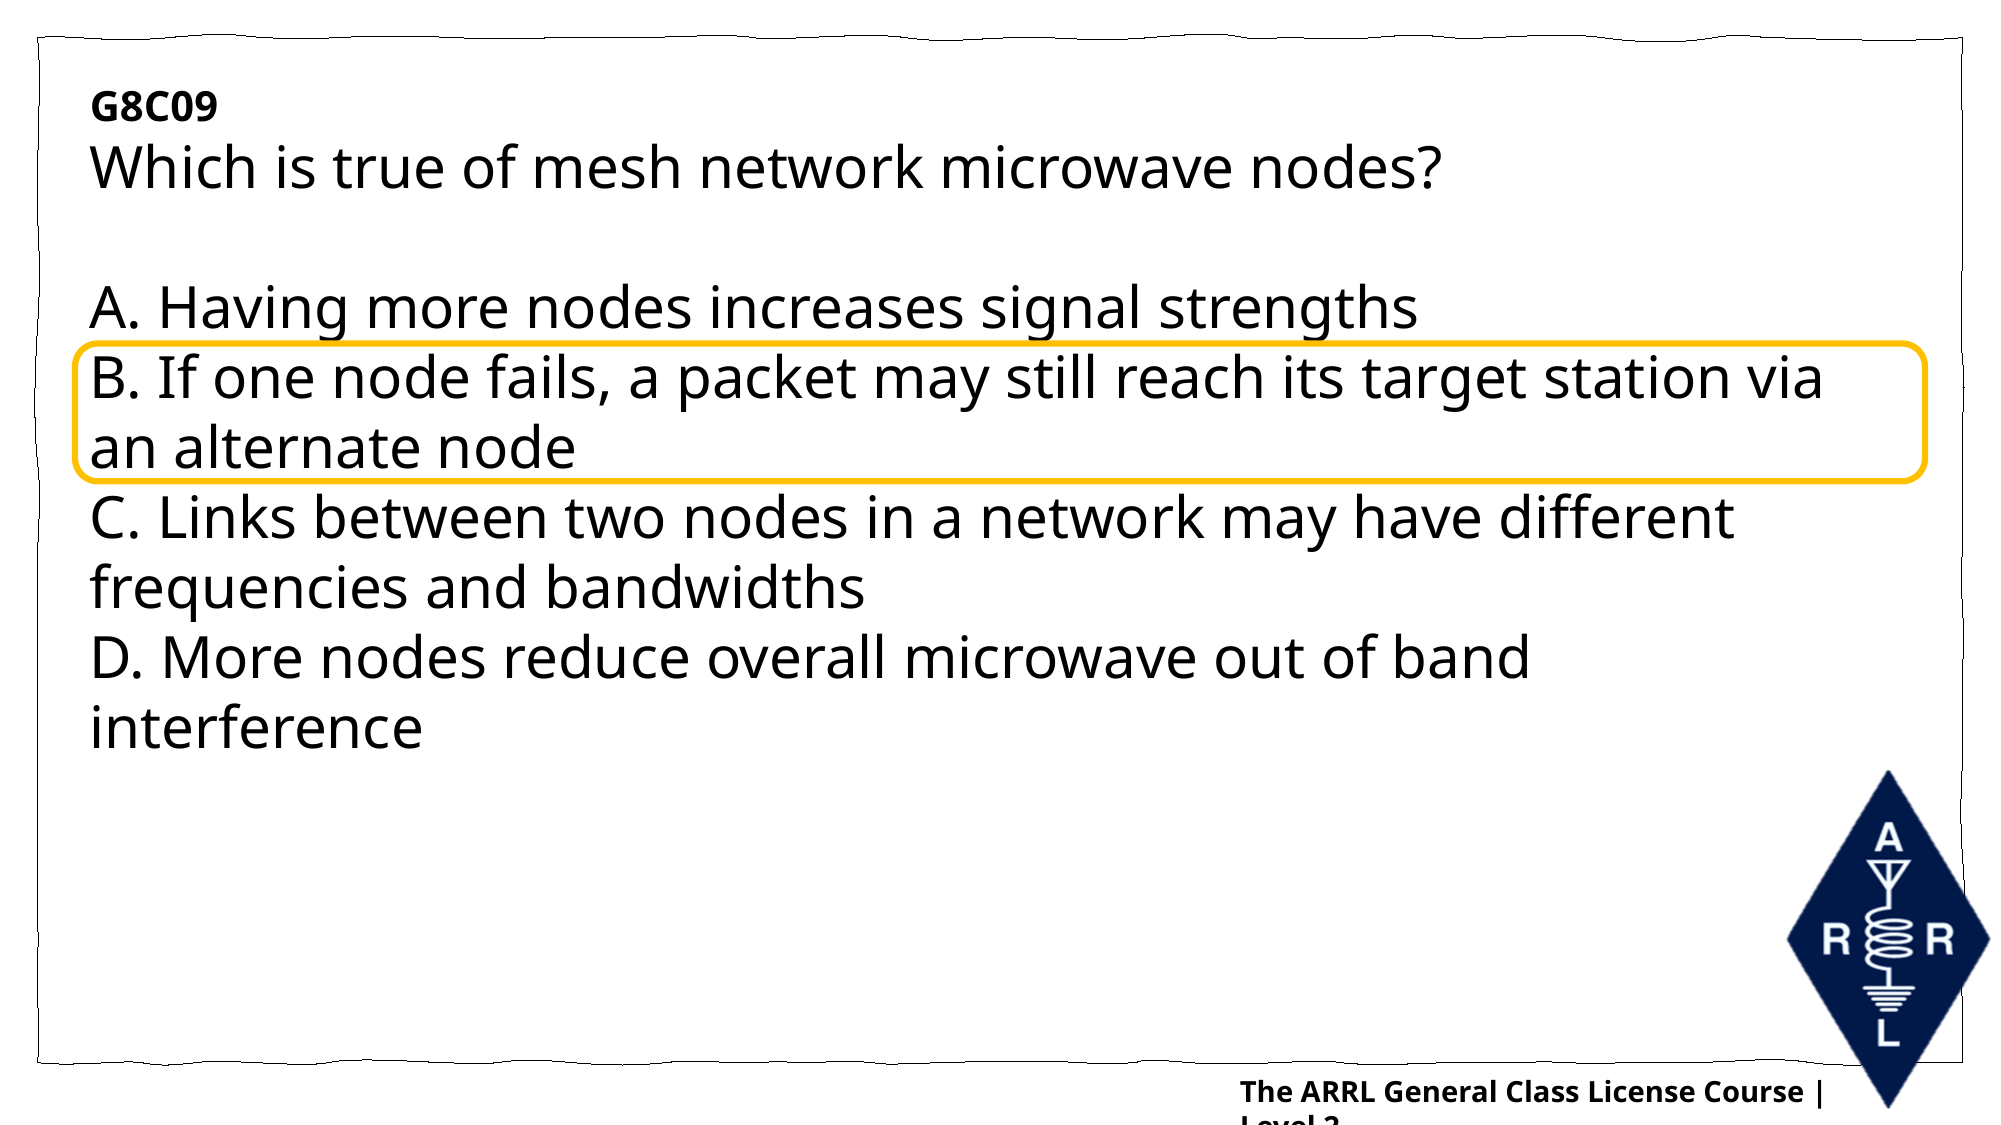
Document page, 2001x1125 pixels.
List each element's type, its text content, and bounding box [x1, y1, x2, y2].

picture [1773, 752, 1999, 1125]
text_box G8C09 Which is true of mesh network microwave nodes? A. Having more nodes increases signal strengths B. If one node fails, a packet may still reach its target station via an alternate node C. Links between two nodes in a network may have different frequencies and bandwidths D. More nodes reduce overall microwave out of band interference [75, 72, 1850, 356]
text_box [73, 342, 1927, 483]
text_box G8C09 Which is true of mesh network microwave nodes? A. Having more nodes increases signal strengths B. If one node fails, a packet may still reach its target station via an alternate node C. Links between two nodes in a network may have different frequencies and bandwidths D. More nodes reduce overall microwave out of band interference [75, 468, 1850, 768]
